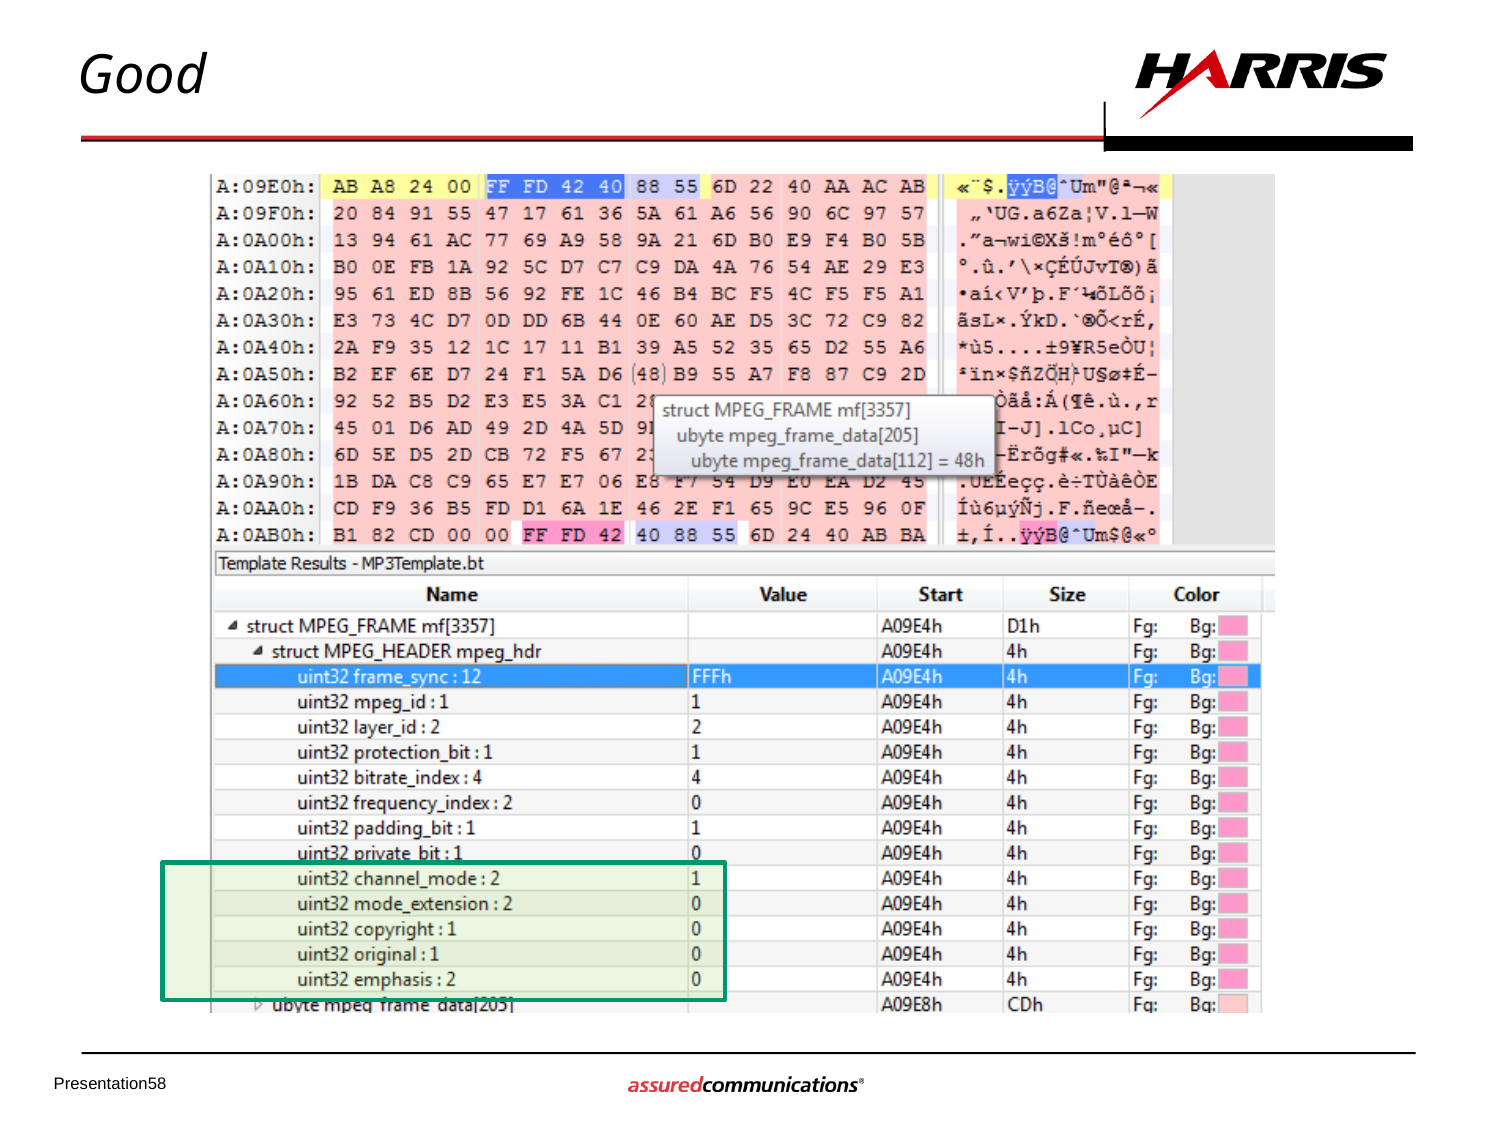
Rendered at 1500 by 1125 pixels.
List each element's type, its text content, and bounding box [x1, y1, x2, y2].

picture [1135, 49, 1387, 119]
text_box [160, 860, 203, 1002]
title Good [62, 27, 951, 117]
picture [628, 1076, 864, 1092]
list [208, 174, 1276, 1013]
